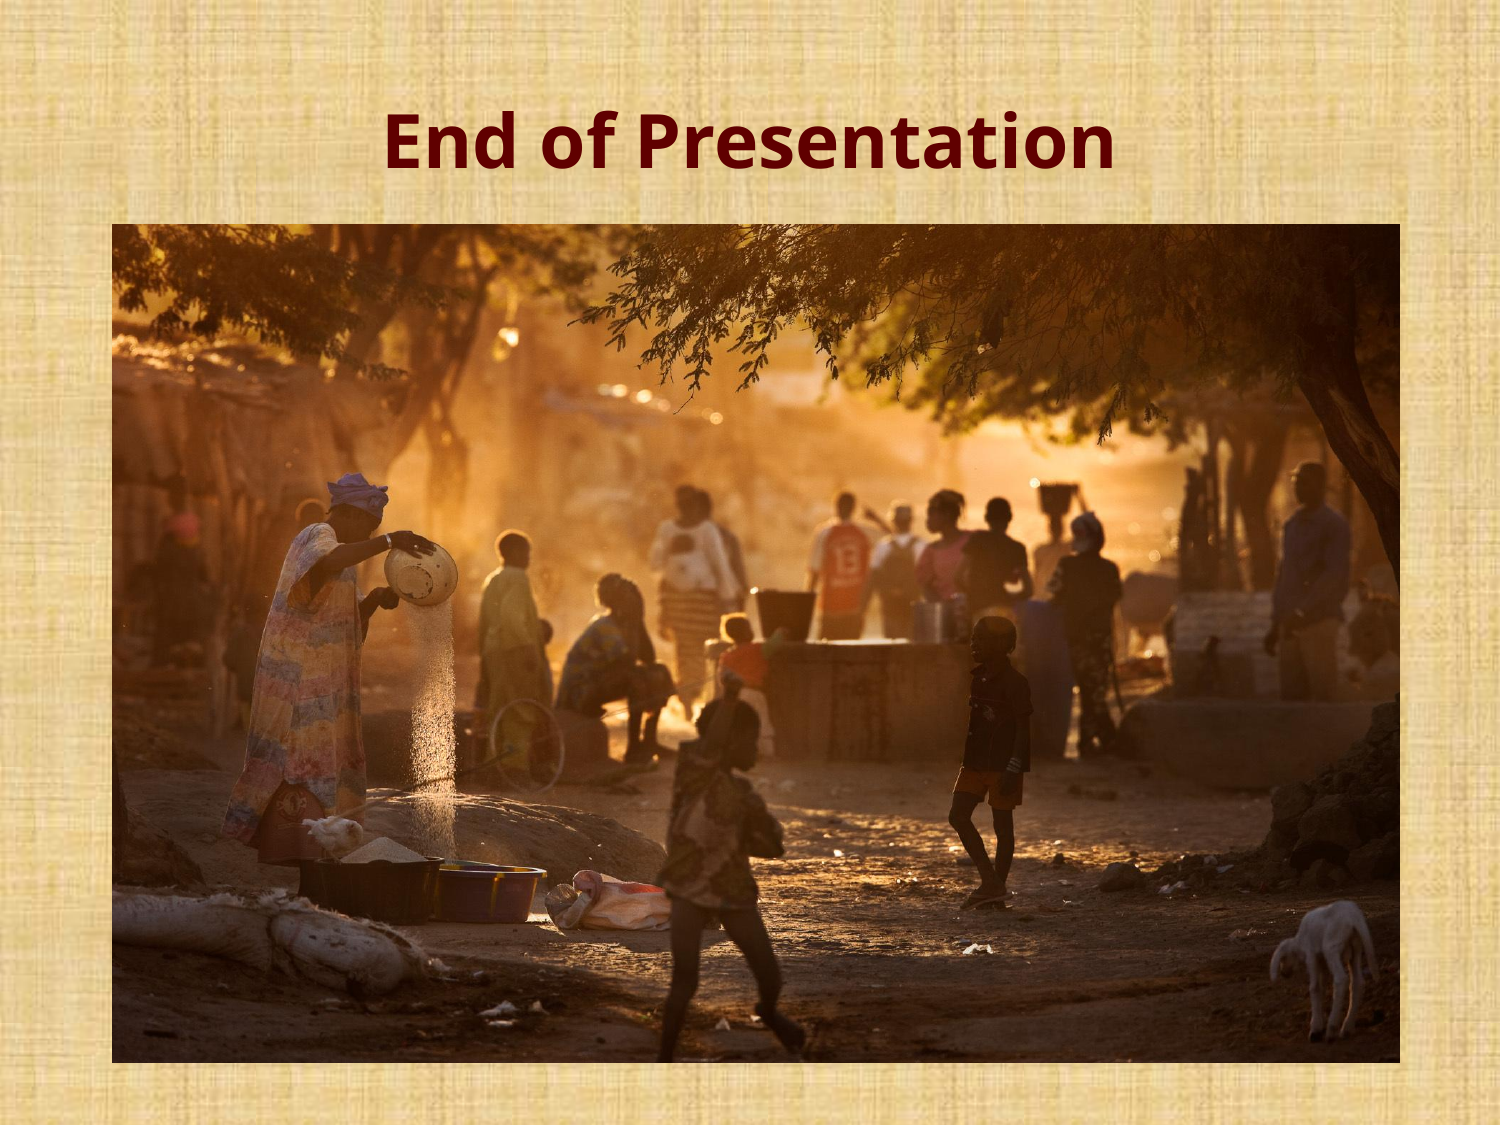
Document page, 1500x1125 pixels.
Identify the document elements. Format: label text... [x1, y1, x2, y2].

picture [0, 0, 1500, 1125]
title End of Presentation [75, 45, 1425, 233]
